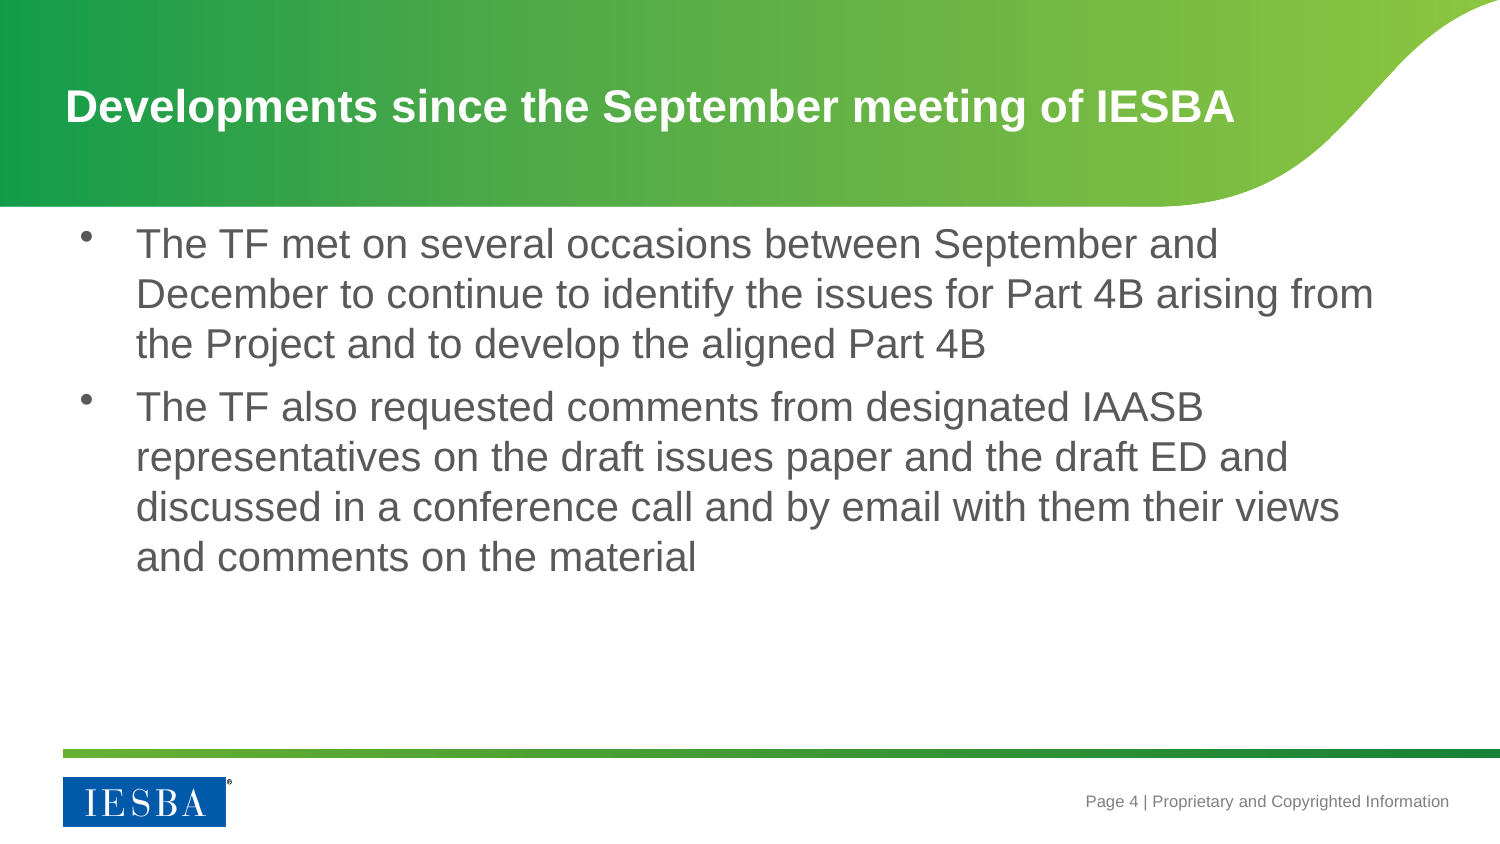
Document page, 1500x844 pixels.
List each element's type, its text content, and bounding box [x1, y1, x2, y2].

title Developments since the September meeting of IESBA [65, 71, 1303, 138]
picture [63, 777, 232, 827]
picture [0, 0, 1500, 207]
list The TF met on several occasions between September and December to continue to identify the issues for Part 4B arising from the Project and to develop the aligned Part 4B The TF also requested comments from designated IAASB representatives on the draft issues paper and the draft ED and discussed in a conference call and by email with them their views and comments on the material [64, 209, 1402, 712]
